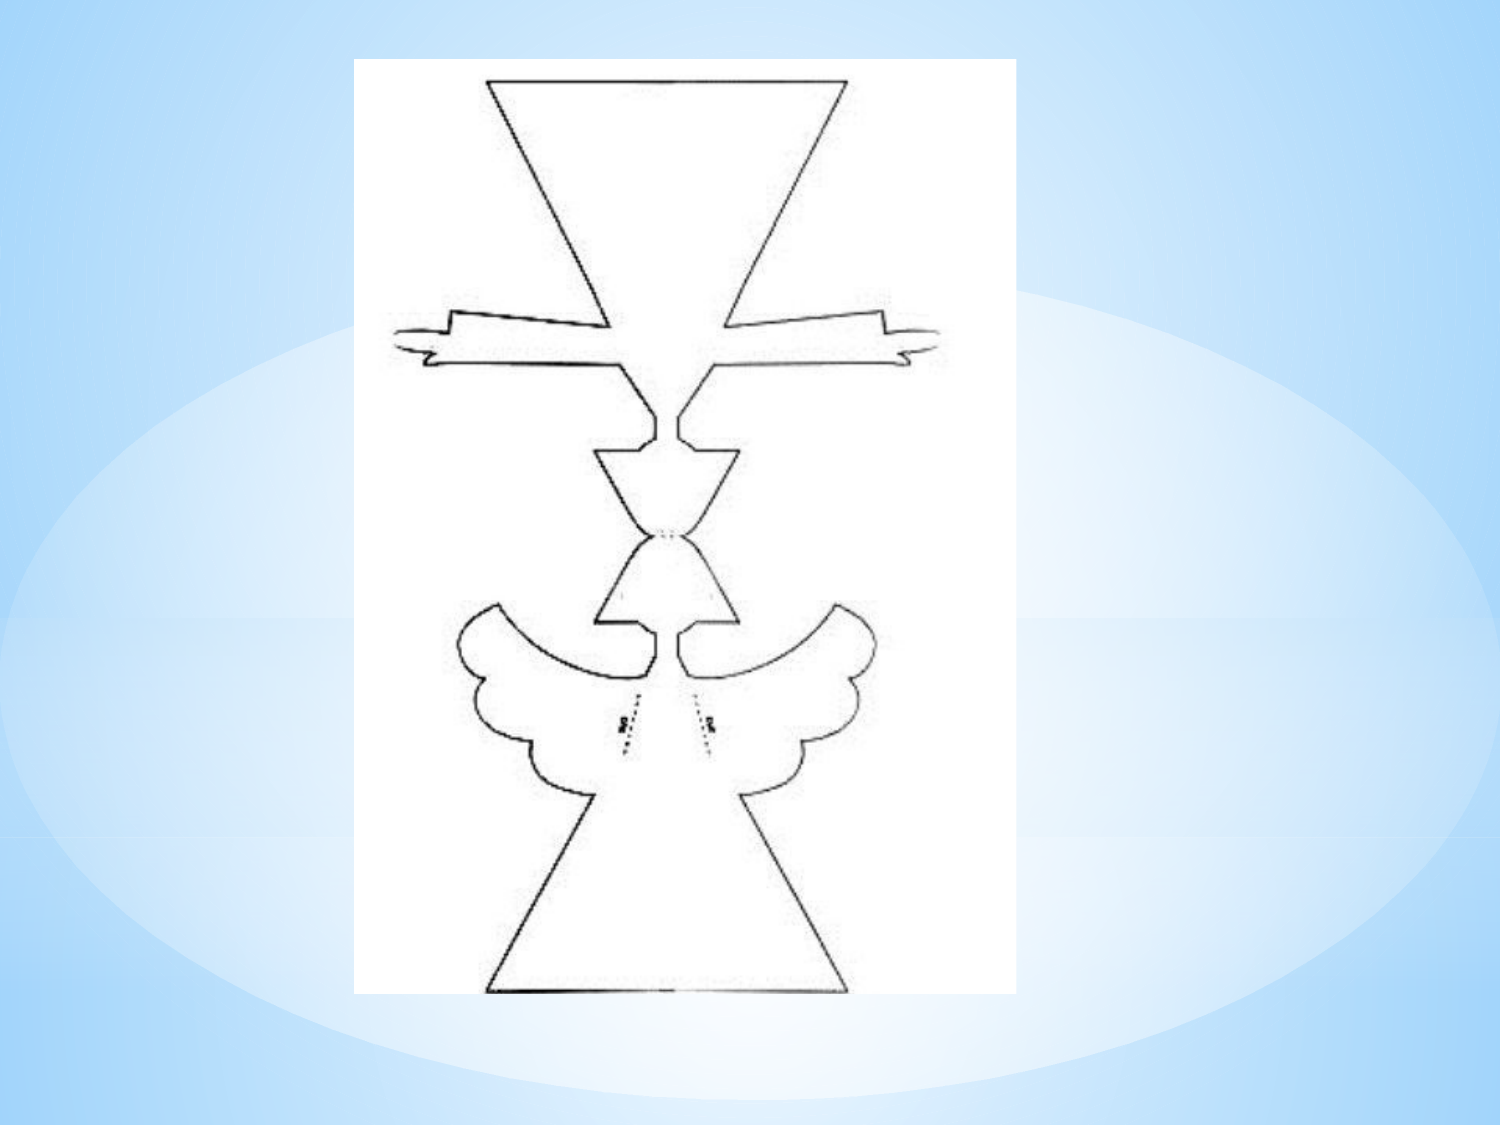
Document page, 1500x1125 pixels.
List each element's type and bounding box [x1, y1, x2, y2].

picture [353, 59, 1017, 994]
